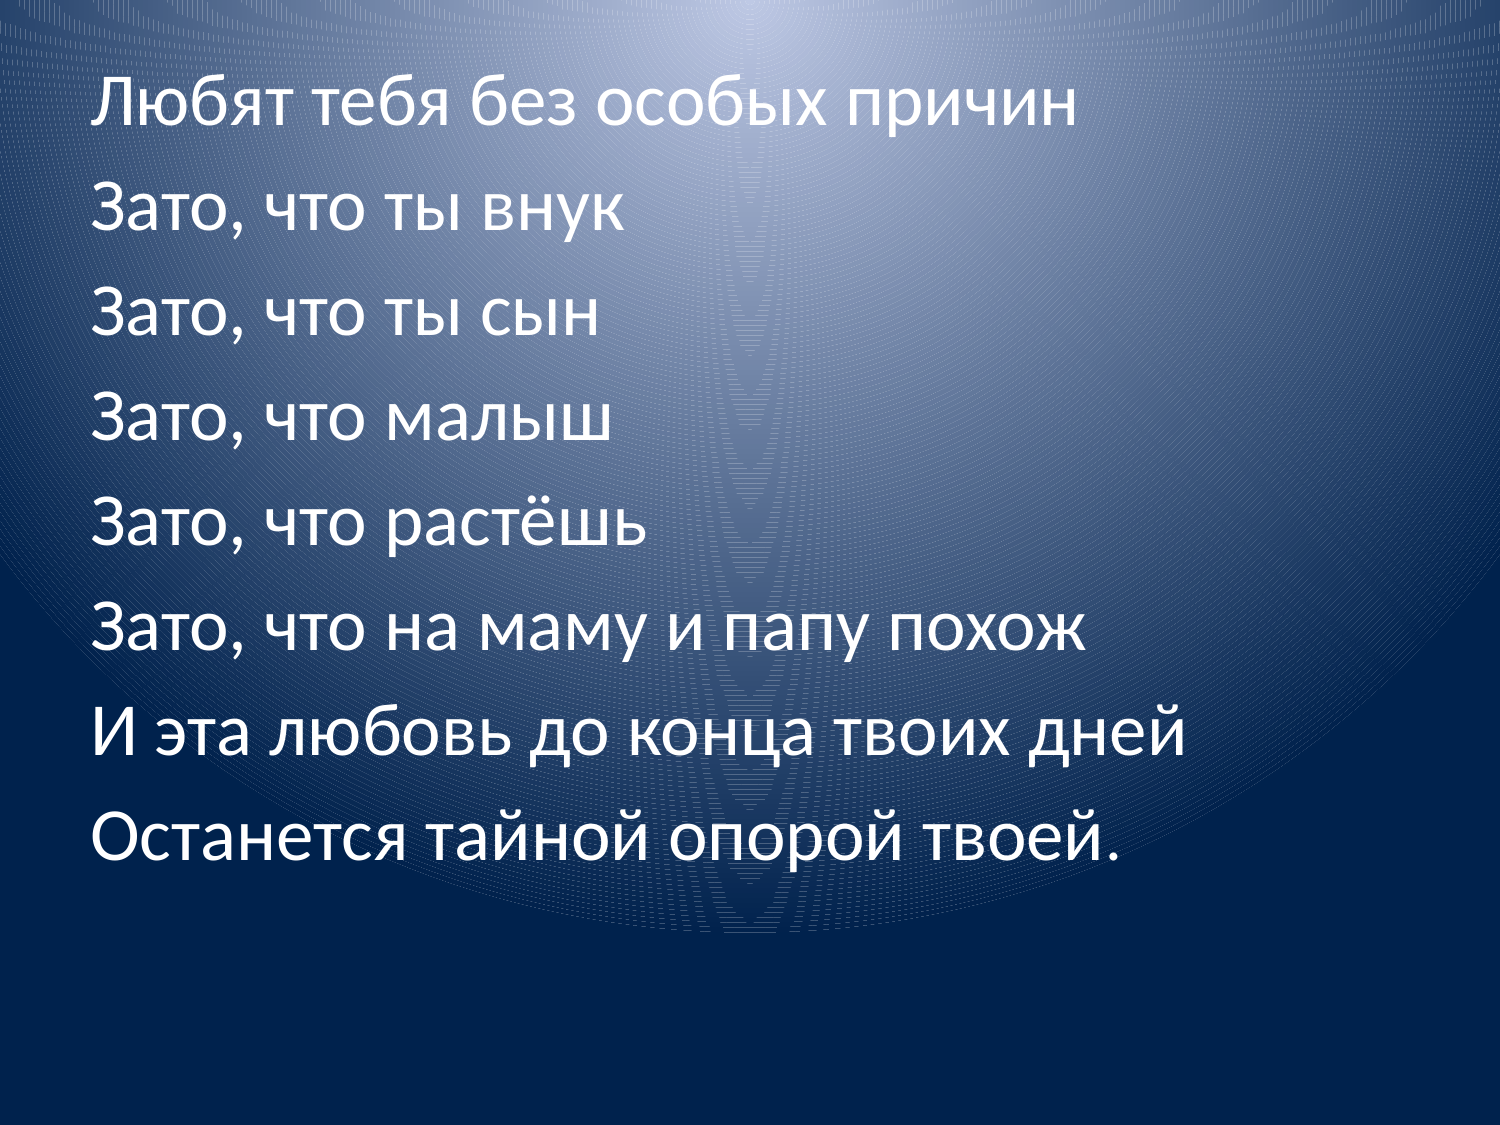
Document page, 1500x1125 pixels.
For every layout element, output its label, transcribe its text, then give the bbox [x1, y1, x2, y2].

list Любят тебя без особых причин Зато, что ты внук Зато, что ты сын Зато, что малыш Зато, что растёшь Зато, что на маму и папу похож И эта любовь до конца твоих дней Останется тайной опорой твоей. [75, 42, 1425, 1005]
